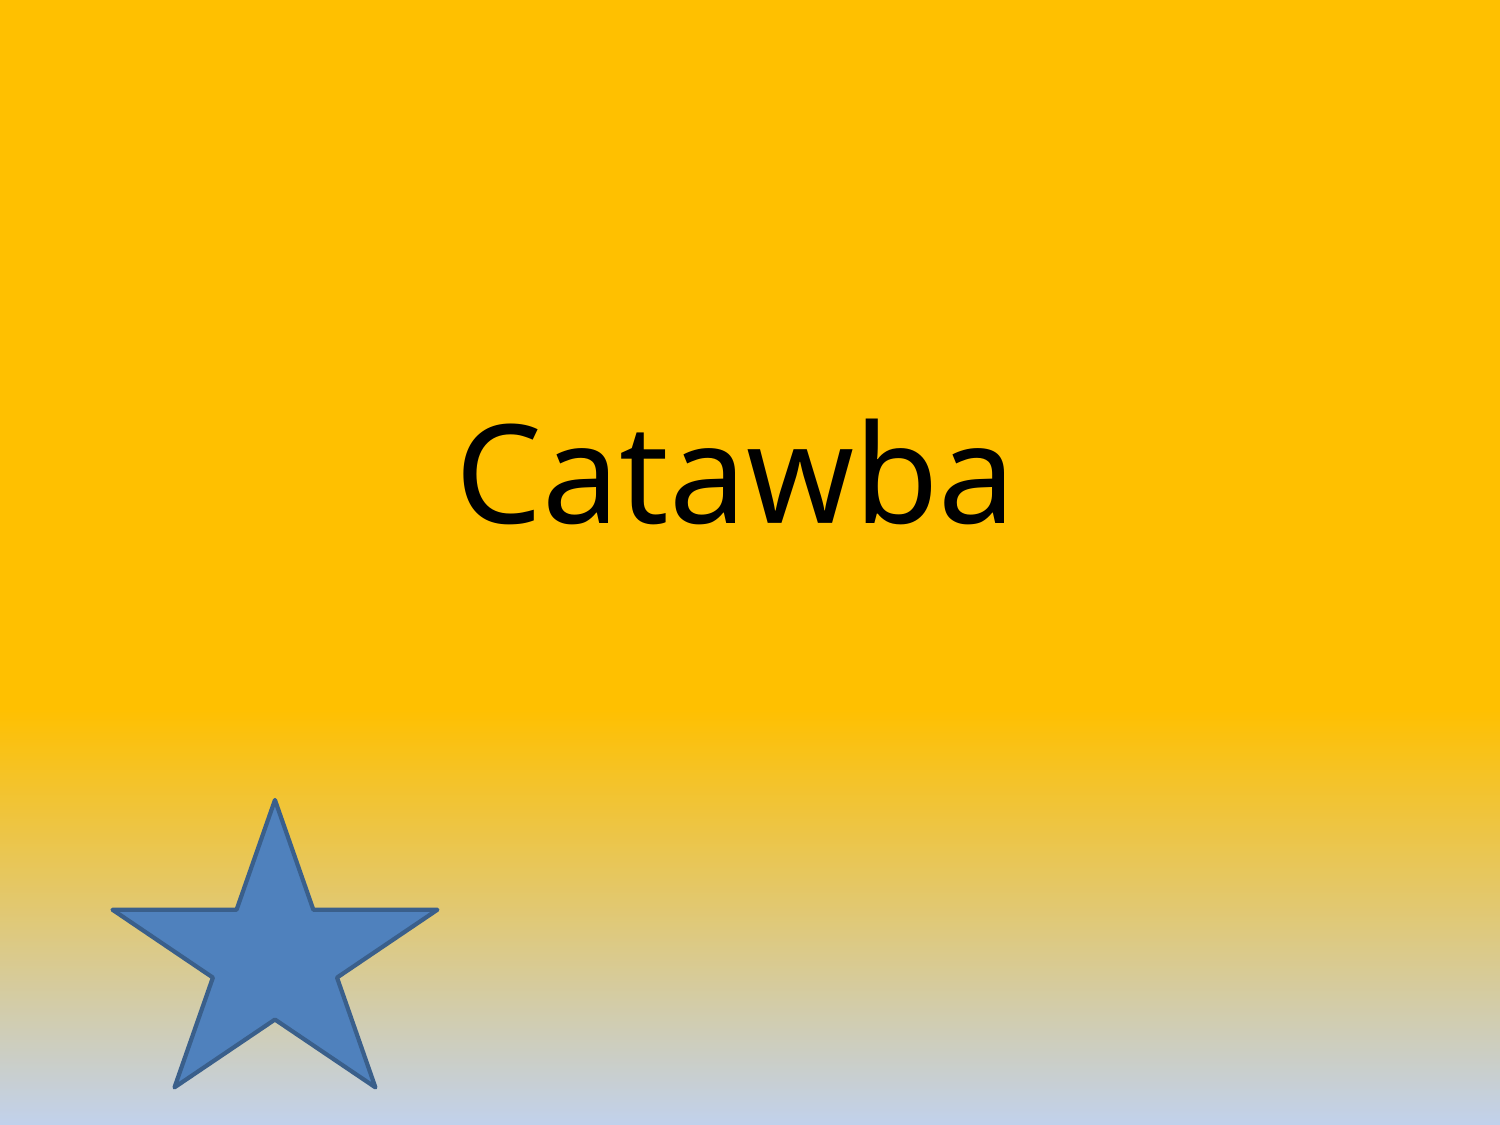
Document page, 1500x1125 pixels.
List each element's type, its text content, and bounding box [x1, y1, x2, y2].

text_box [110, 797, 440, 1090]
text_box Catawba [267, 378, 1205, 559]
